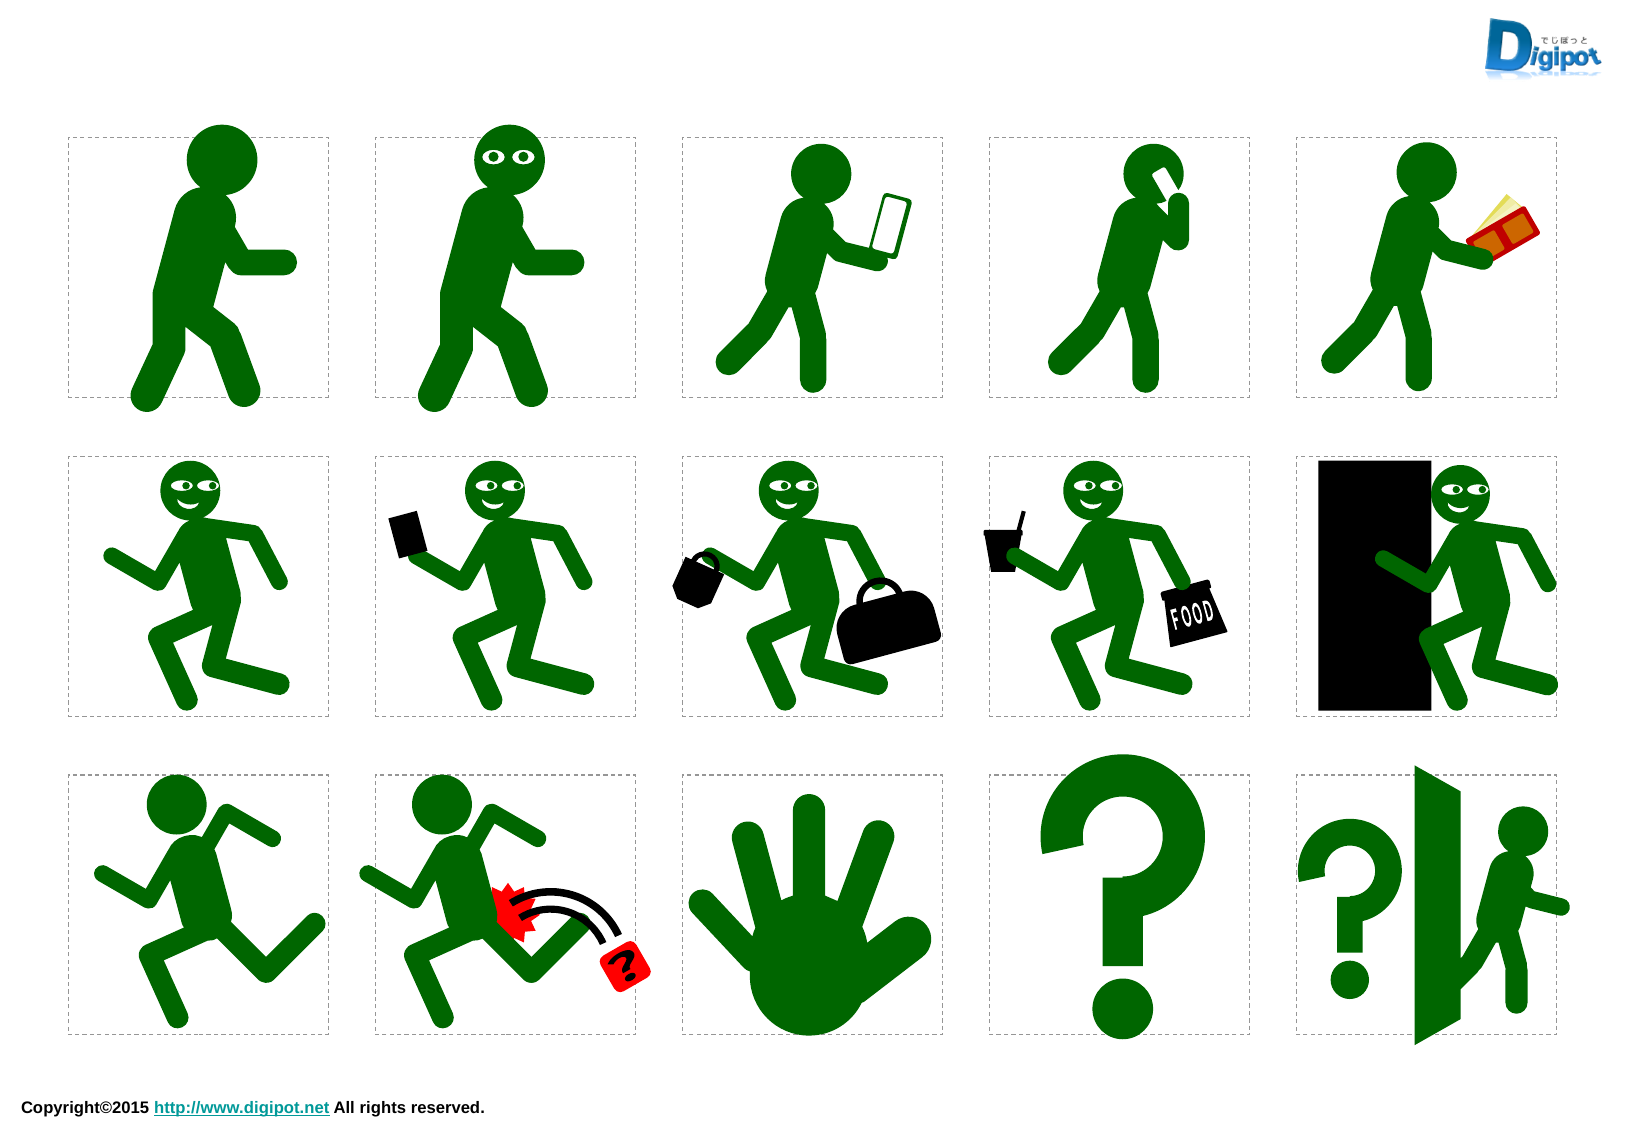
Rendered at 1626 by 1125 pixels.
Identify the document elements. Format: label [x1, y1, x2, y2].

text_box [1318, 460, 1559, 711]
text_box [1297, 818, 1402, 953]
text_box [392, 460, 595, 711]
text_box [688, 794, 932, 1036]
text_box [1047, 143, 1190, 393]
text_box [1330, 960, 1370, 1000]
text_box [359, 774, 646, 1029]
text_box [130, 124, 298, 412]
text_box [103, 460, 290, 711]
text_box [417, 124, 585, 412]
text_box [981, 460, 1221, 711]
text_box [715, 143, 912, 393]
text_box [1040, 754, 1205, 967]
text_box [1092, 978, 1154, 1040]
text_box [1414, 765, 1570, 1046]
text_box [94, 803, 326, 1029]
picture [1485, 18, 1602, 82]
text_box [1346, 142, 1538, 392]
text_box [146, 774, 207, 835]
text_box [677, 460, 935, 711]
